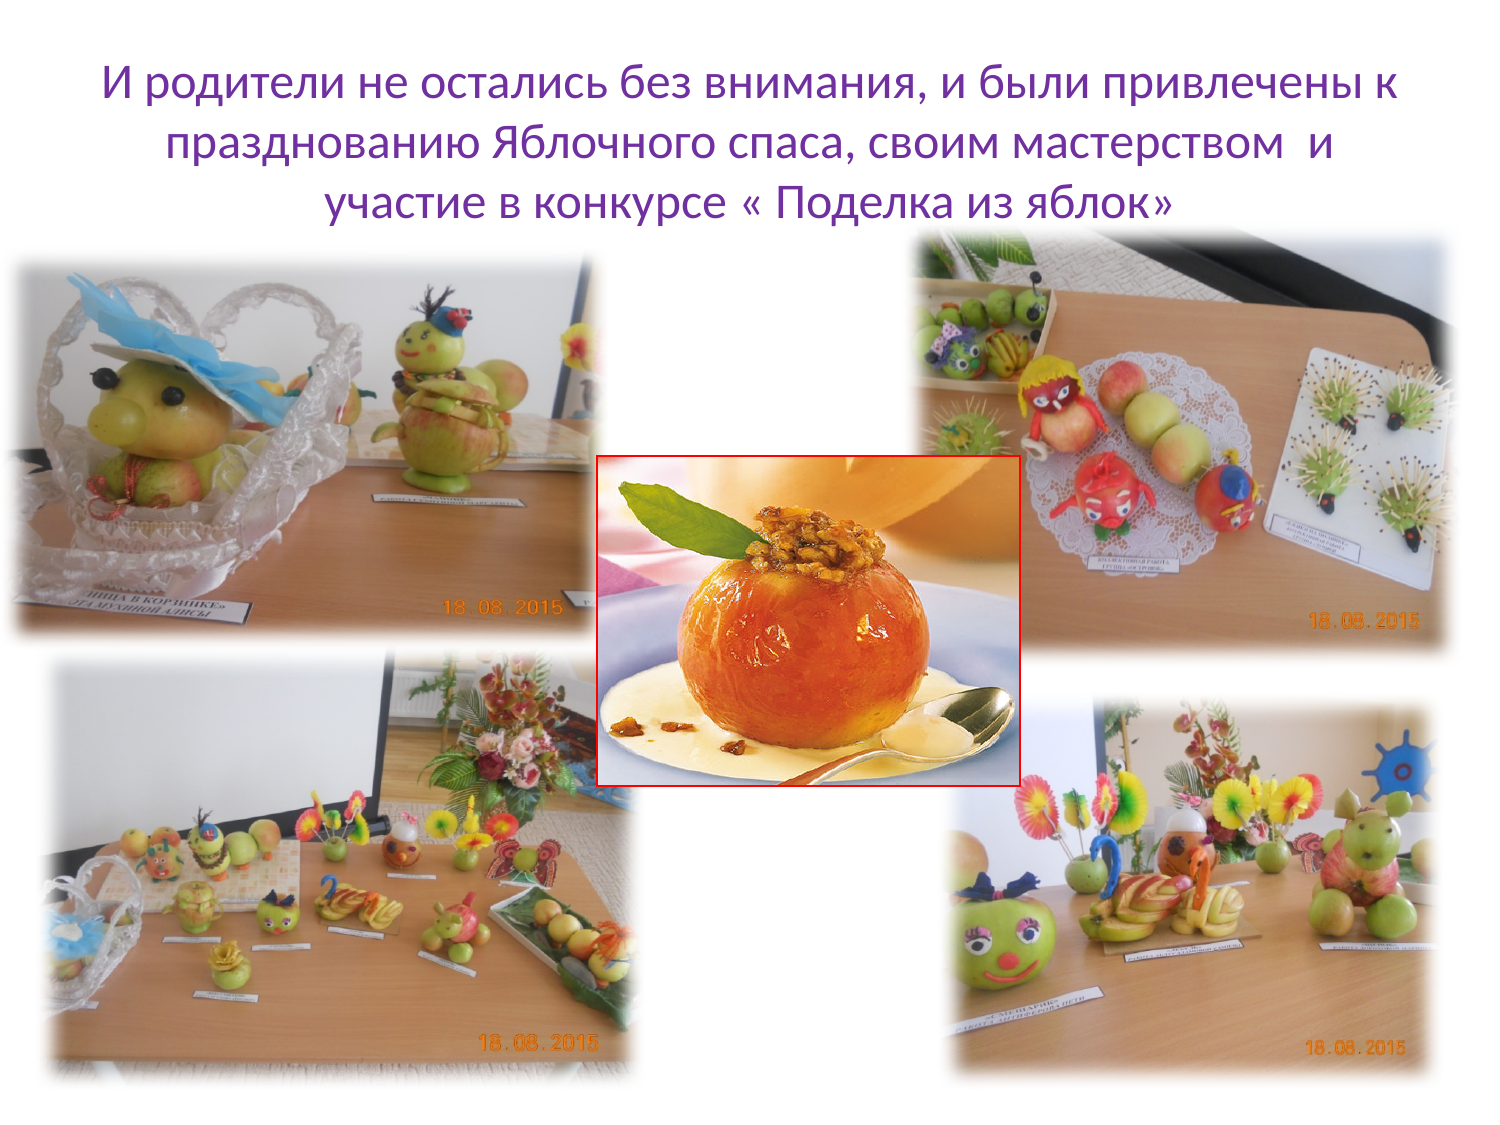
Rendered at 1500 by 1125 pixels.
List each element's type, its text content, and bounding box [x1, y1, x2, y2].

title И родители не остались без внимания, и были привлечены к празднованию Яблочного спаса, своим мастерством и участие в конкурсе « Поделка из яблок» [75, 45, 1425, 233]
picture [0, 222, 1462, 1091]
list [34, 658, 645, 1090]
